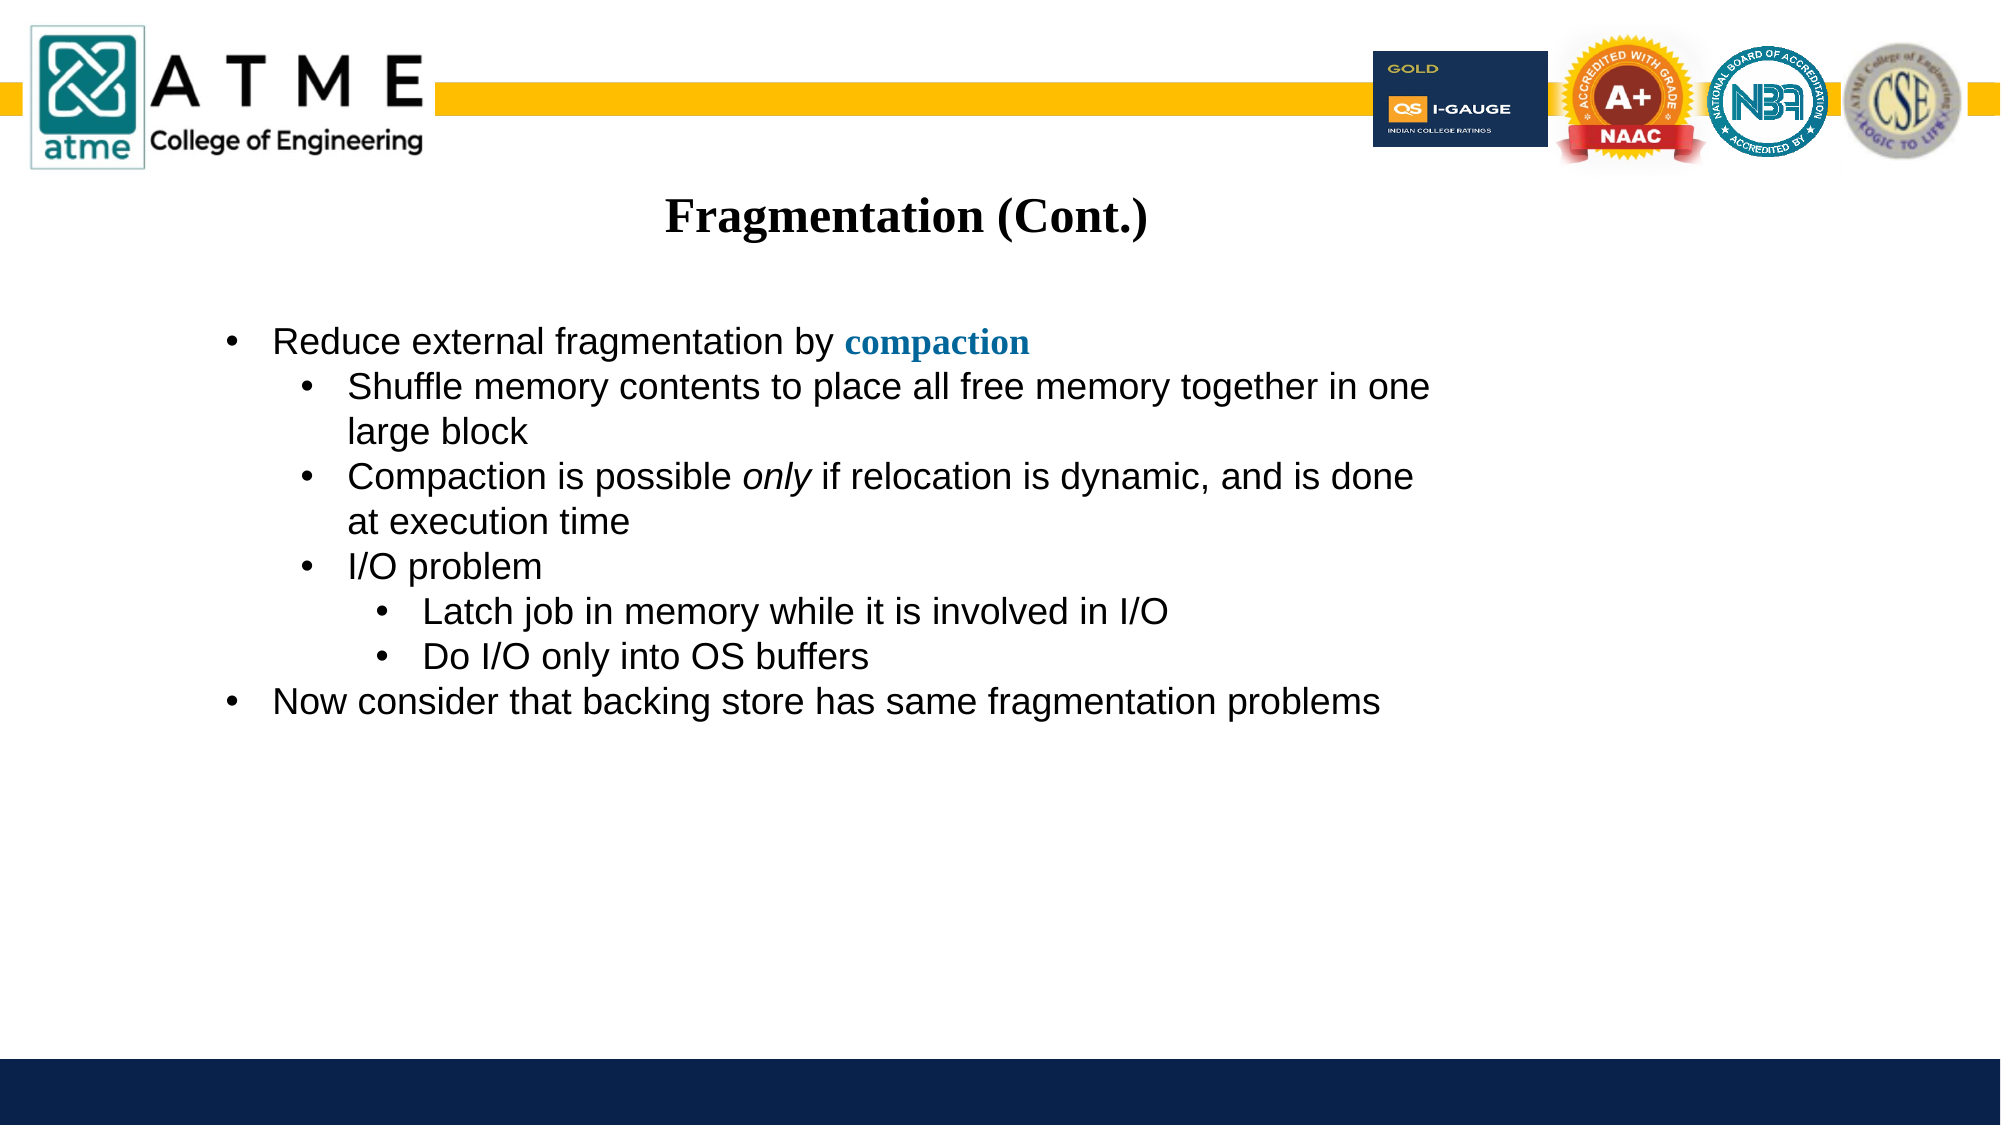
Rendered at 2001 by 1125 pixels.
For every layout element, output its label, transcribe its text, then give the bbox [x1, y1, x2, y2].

picture [1840, 26, 1968, 175]
picture [0, 1059, 2001, 1125]
picture [1373, 20, 1828, 175]
title Fragmentation (Cont.) [650, 175, 2000, 270]
picture [22, 15, 435, 178]
list Reduce external fragmentation by compaction Shuffle memory contents to place all free memory together in one large block Compaction is possible only if relocation is dynamic, and is done at execution time I/O problem Latch job in memory while it is involved in I/O Do I/O only into OS buffers Now consider that backing store has same fragmentation problems [210, 310, 1466, 1054]
